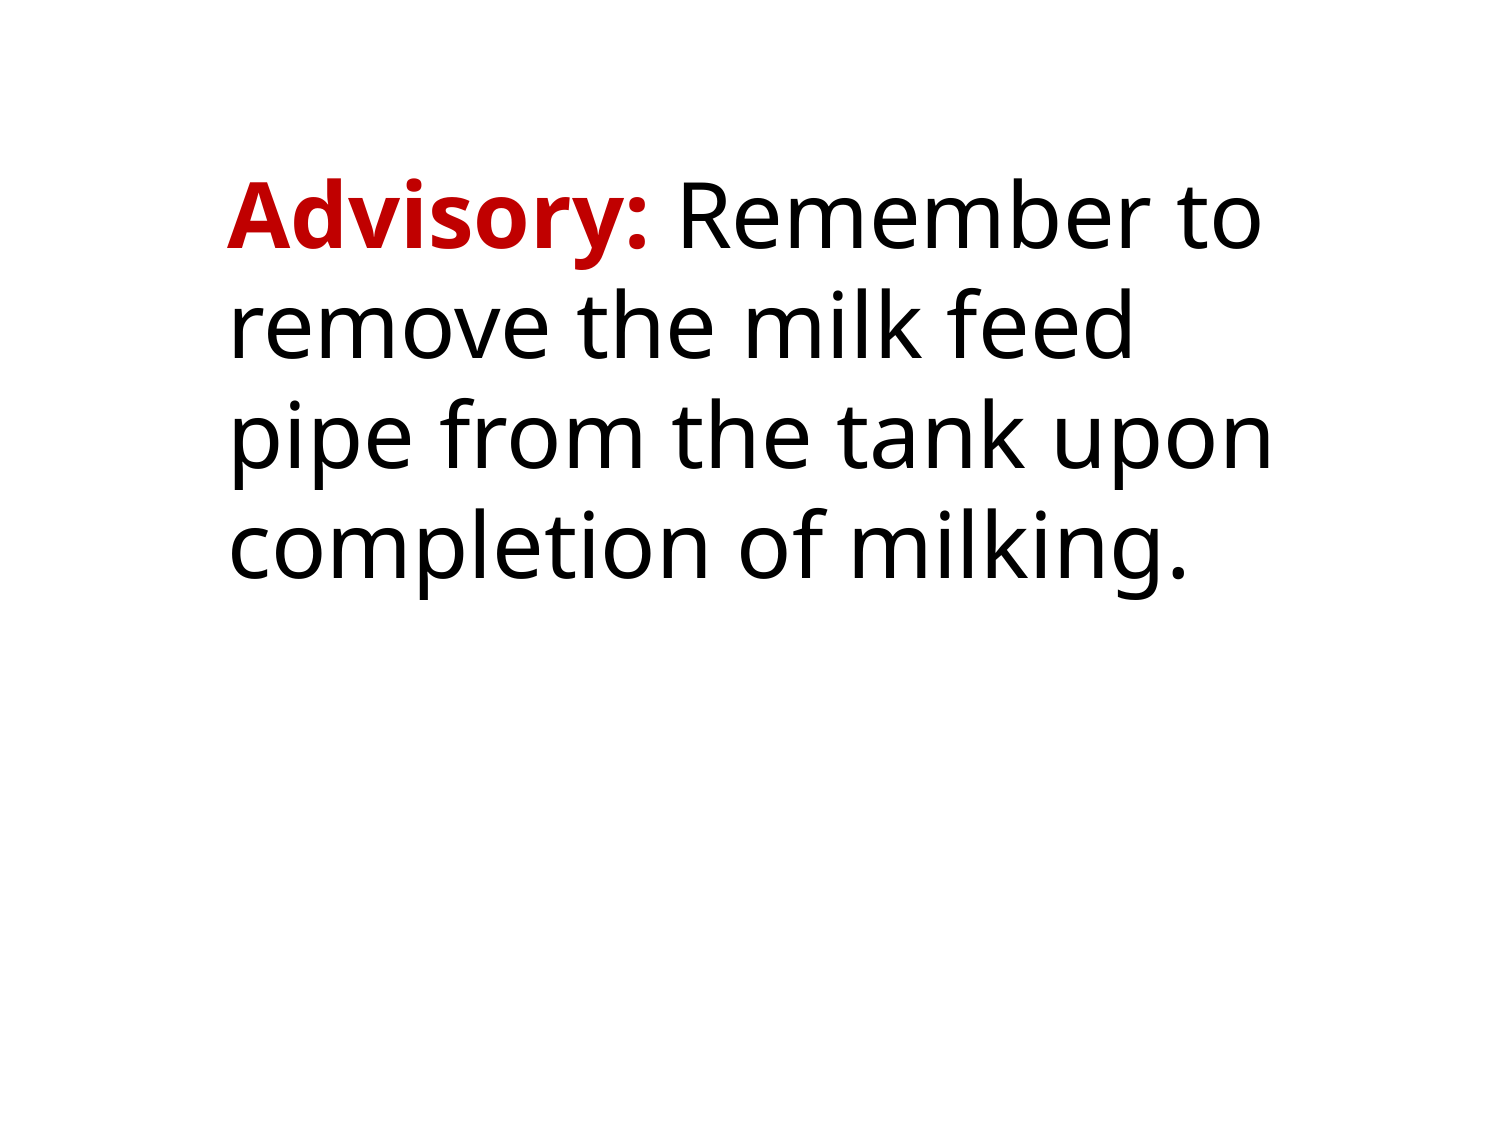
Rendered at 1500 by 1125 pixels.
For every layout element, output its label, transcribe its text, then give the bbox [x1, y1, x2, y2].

text_box Advisory: Remember to remove the milk feed pipe from the tank upon completion of milking. [212, 149, 1300, 605]
